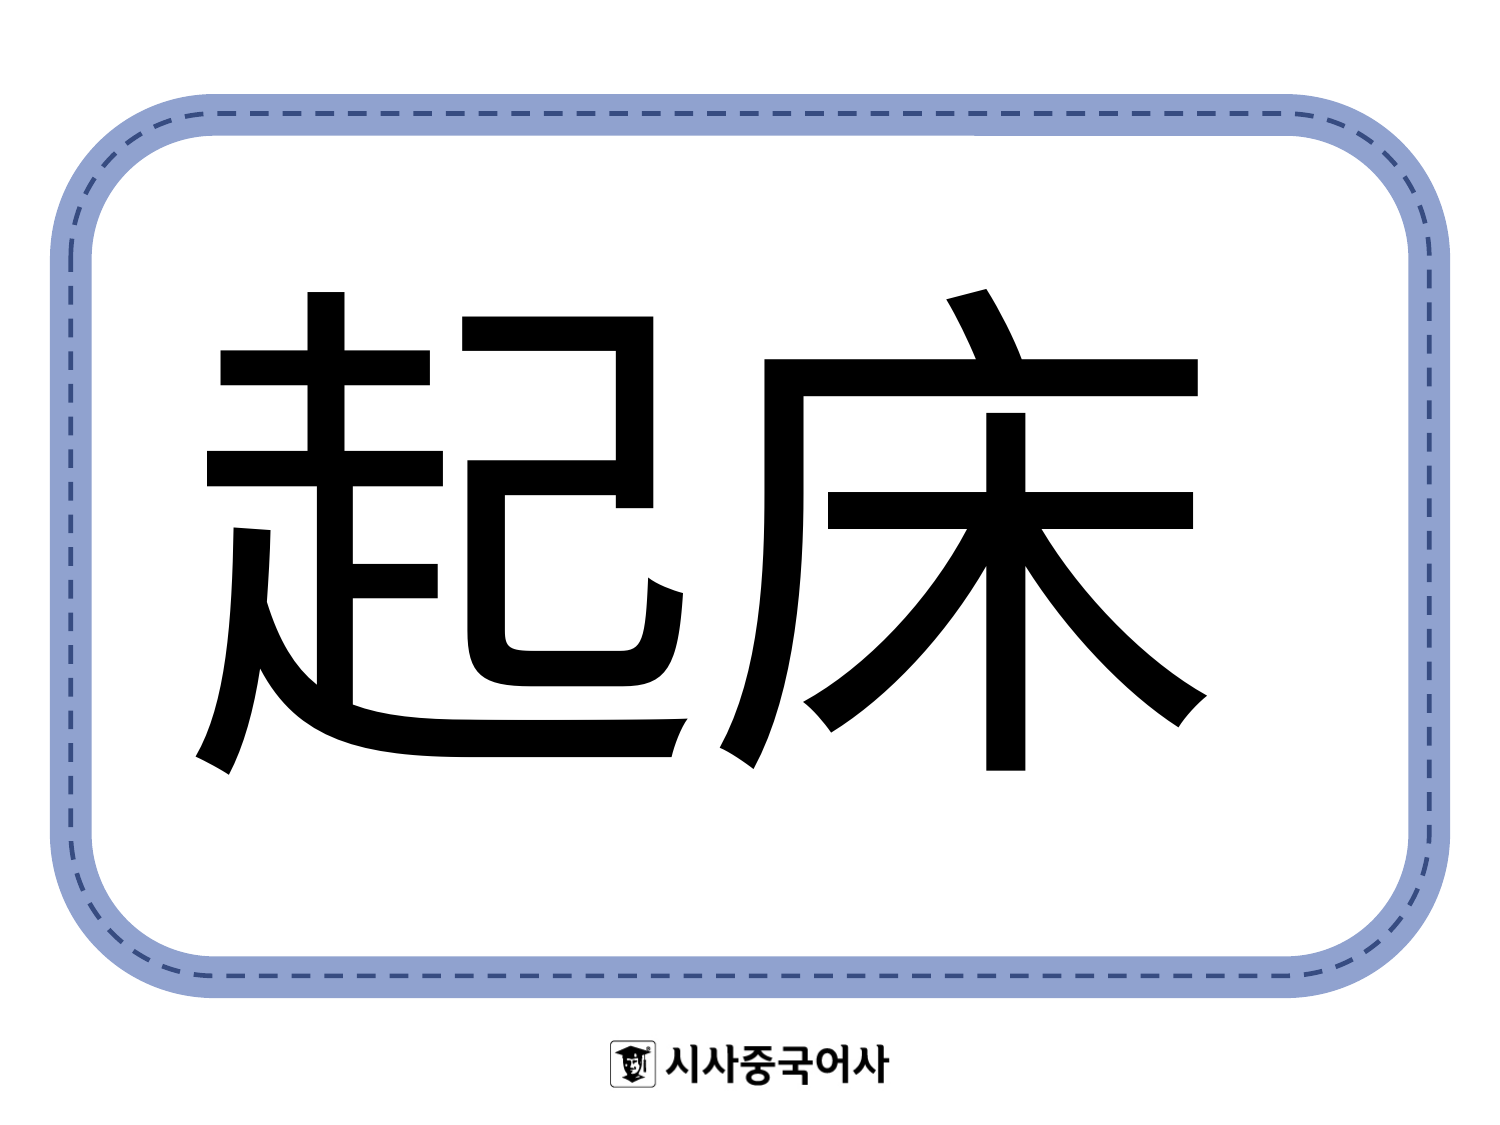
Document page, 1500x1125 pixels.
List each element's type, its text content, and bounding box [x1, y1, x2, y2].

picture [602, 1034, 898, 1094]
text_box 起床 [145, 189, 1354, 853]
